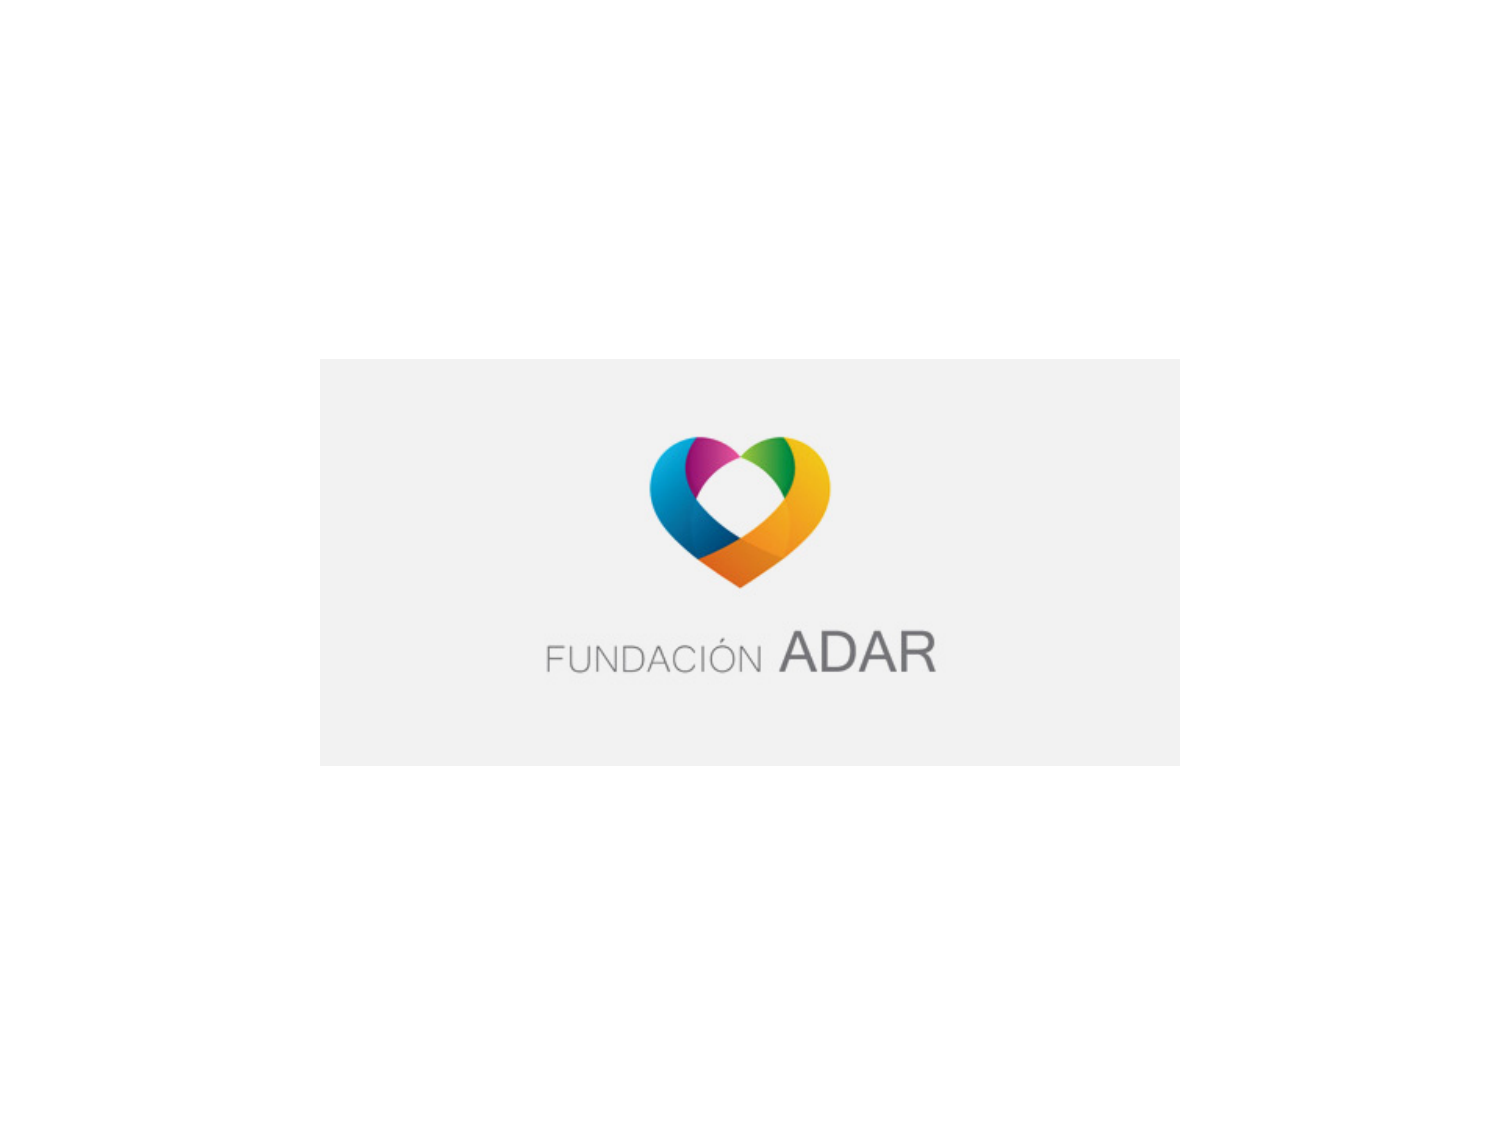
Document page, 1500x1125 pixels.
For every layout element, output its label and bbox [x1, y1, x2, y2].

picture [319, 359, 1180, 766]
